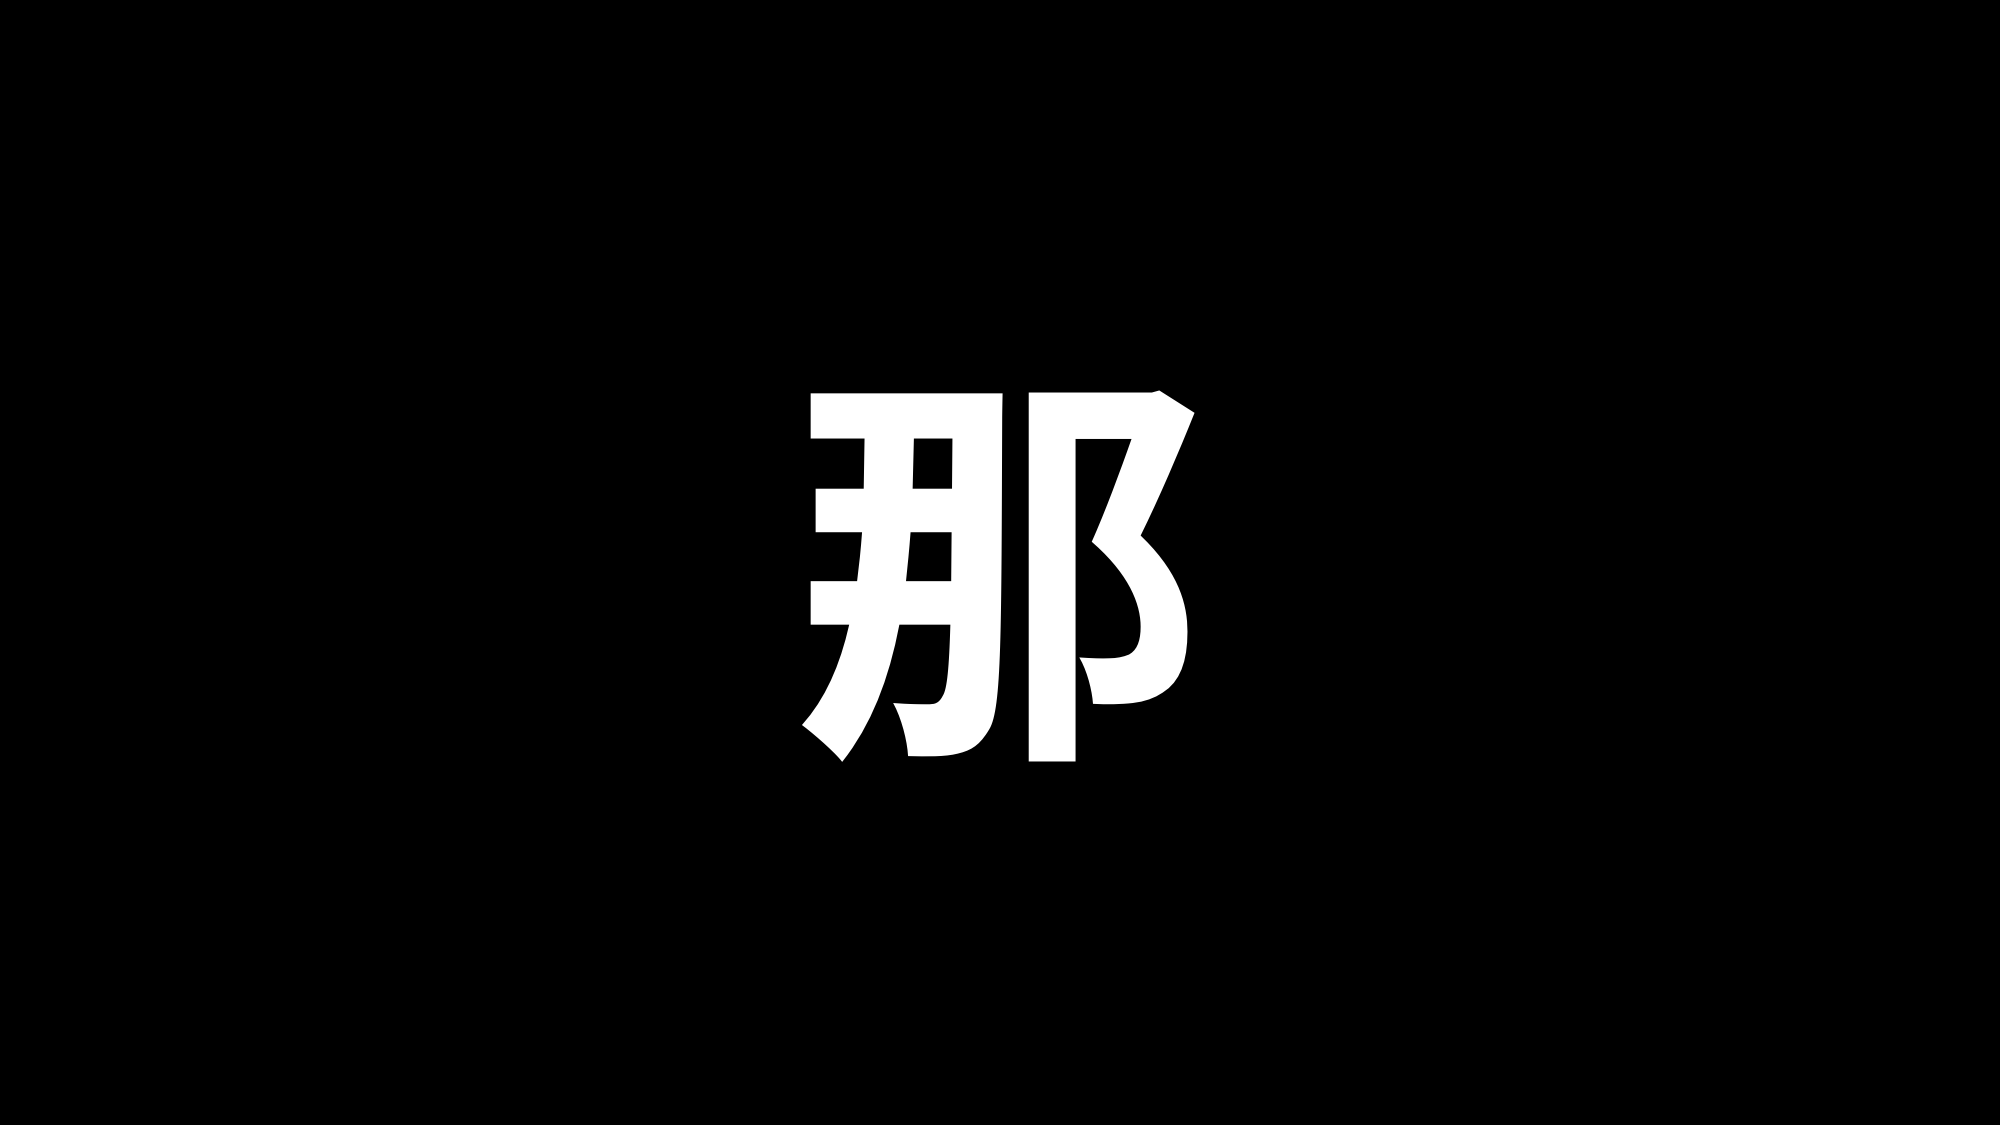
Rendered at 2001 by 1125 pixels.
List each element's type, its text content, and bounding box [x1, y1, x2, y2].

text_box 那 [530, 303, 1470, 816]
